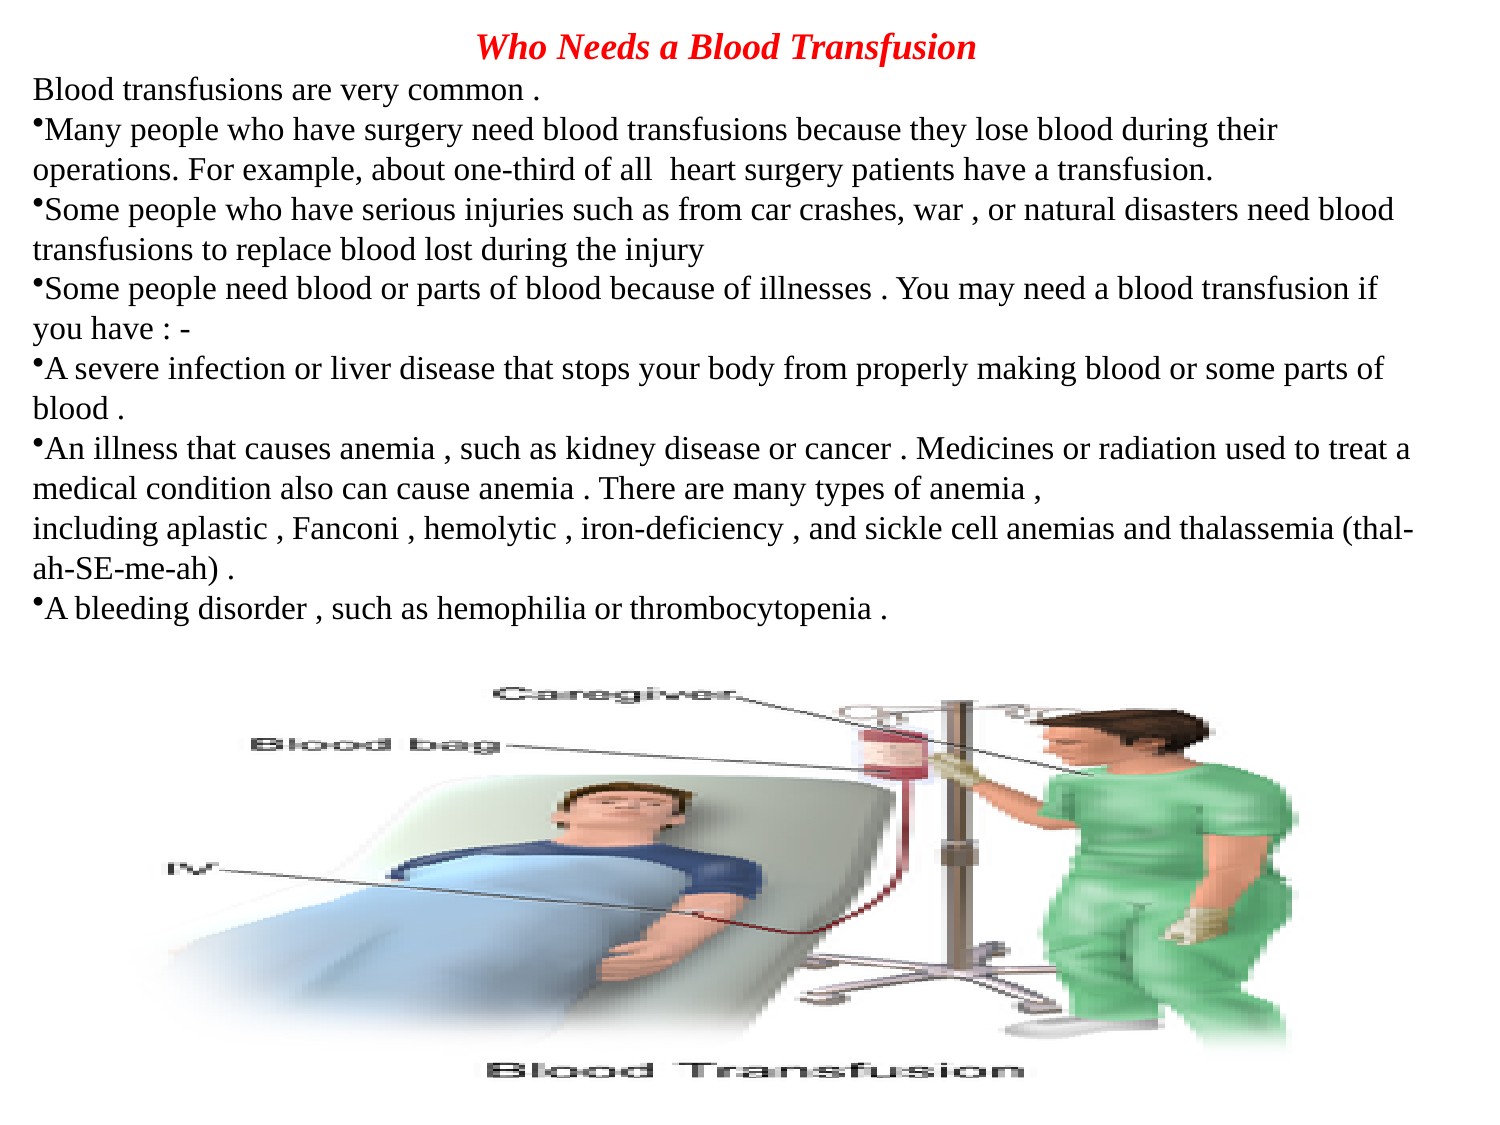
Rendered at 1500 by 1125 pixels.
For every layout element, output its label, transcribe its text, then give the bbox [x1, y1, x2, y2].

picture [52, 680, 1459, 1094]
text_box Who Needs a Blood Transfusion Blood transfusions are very common . Many people who have surgery need blood transfusions because they lose blood during their operations. For example, about one-third of all heart surgery patients have a transfusion. Some people who have serious injuries such as from car crashes, war , or natural disasters need blood transfusions to replace blood lost during the injury Some people need blood or parts of blood because of illnesses . You may need a blood transfusion if you have : - A severe infection or liver disease that stops your body from properly making blood or some parts of blood . An illness that causes anemia , such as kidney disease or cancer . Medicines or radiation used to treat a medical condition also can cause anemia . There are many types of anemia , including aplastic , Fanconi , hemolytic , iron-deficiency , and sickle cell anemias and thalassemia (thal-ah-SE-me-ah) . A bleeding disorder , such as hemophilia or thrombocytopenia . [17, 14, 1444, 532]
text_box Who Needs a Blood Transfusion Blood transfusions are very common . Many people who have surgery need blood transfusions because they lose blood during their operations. For example, about one-third of all heart surgery patients have a transfusion. Some people who have serious injuries such as from car crashes, war , or natural disasters need blood transfusions to replace blood lost during the injury Some people need blood or parts of blood because of illnesses . You may need a blood transfusion if you have : - A severe infection or liver disease that stops your body from properly making blood or some parts of blood . An illness that causes anemia , such as kidney disease or cancer . Medicines or radiation used to treat a medical condition also can cause anemia . There are many types of anemia , including aplastic , Fanconi , hemolytic , iron-deficiency , and sickle cell anemias and thalassemia (thal-ah-SE-me-ah) . A bleeding disorder , such as hemophilia or thrombocytopenia . [17, 533, 1444, 679]
